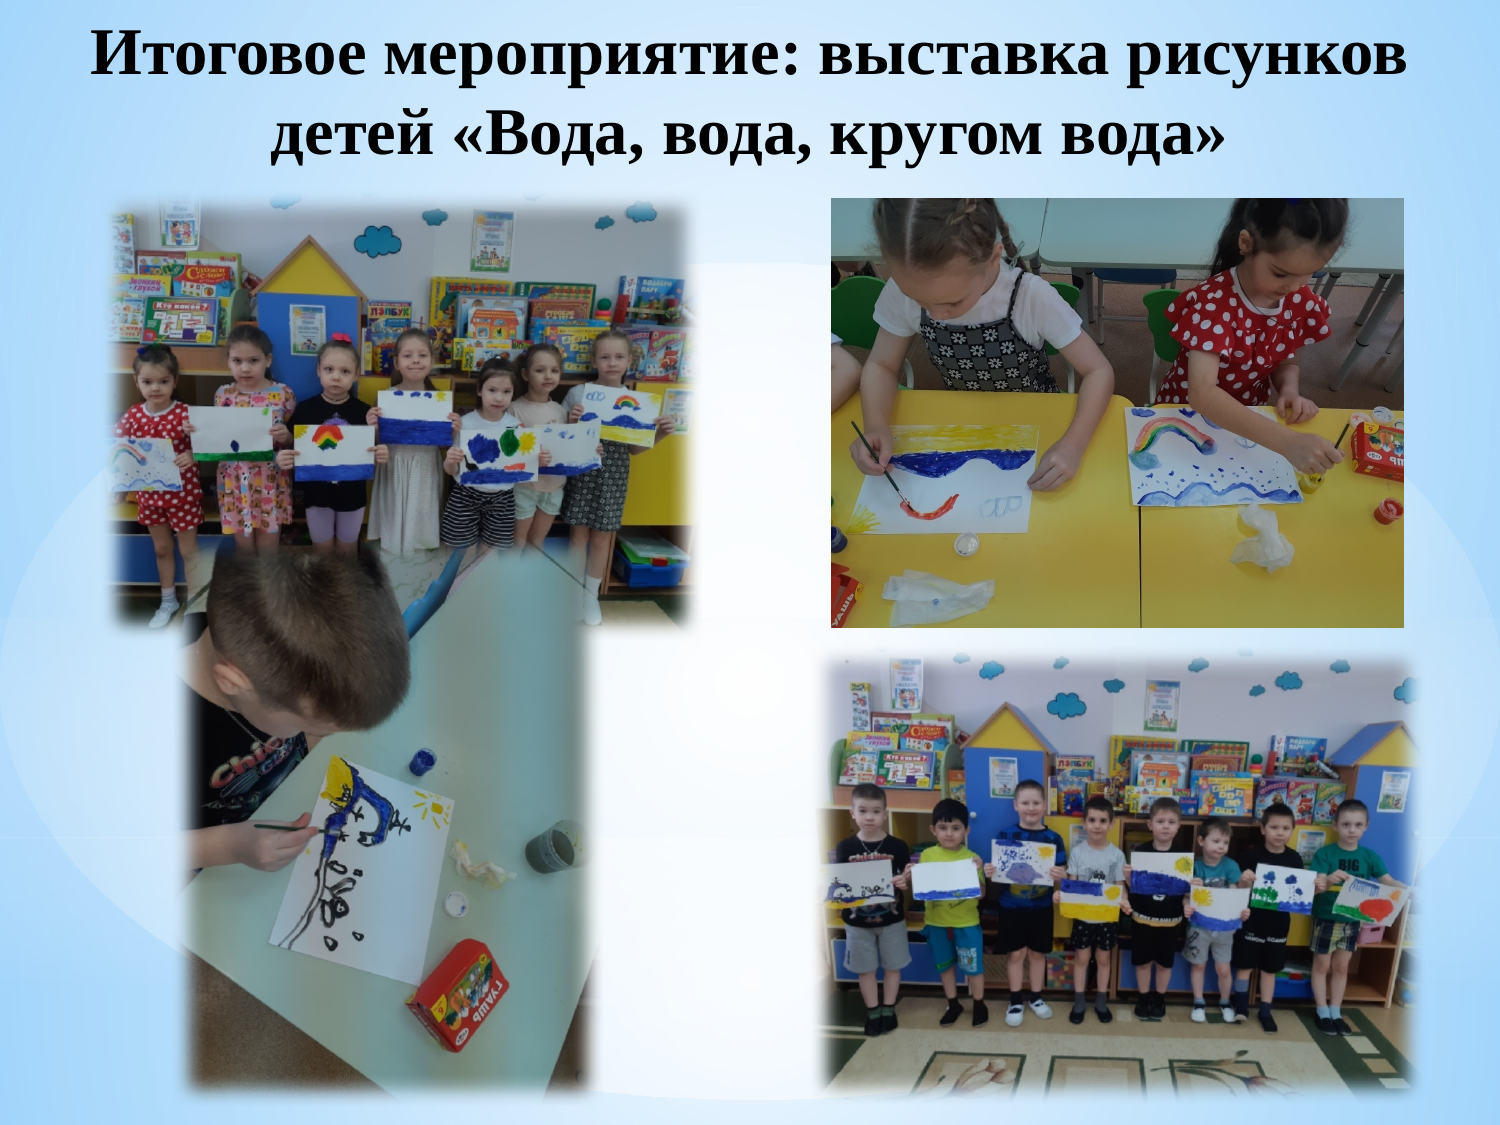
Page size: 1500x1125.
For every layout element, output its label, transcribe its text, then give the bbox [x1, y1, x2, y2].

picture [98, 189, 703, 1080]
picture [830, 198, 1404, 629]
picture [808, 642, 1426, 1106]
title Итоговое мероприятие: выставка рисунков детей «Вода, вода, кругом вода» [0, 0, 1500, 188]
